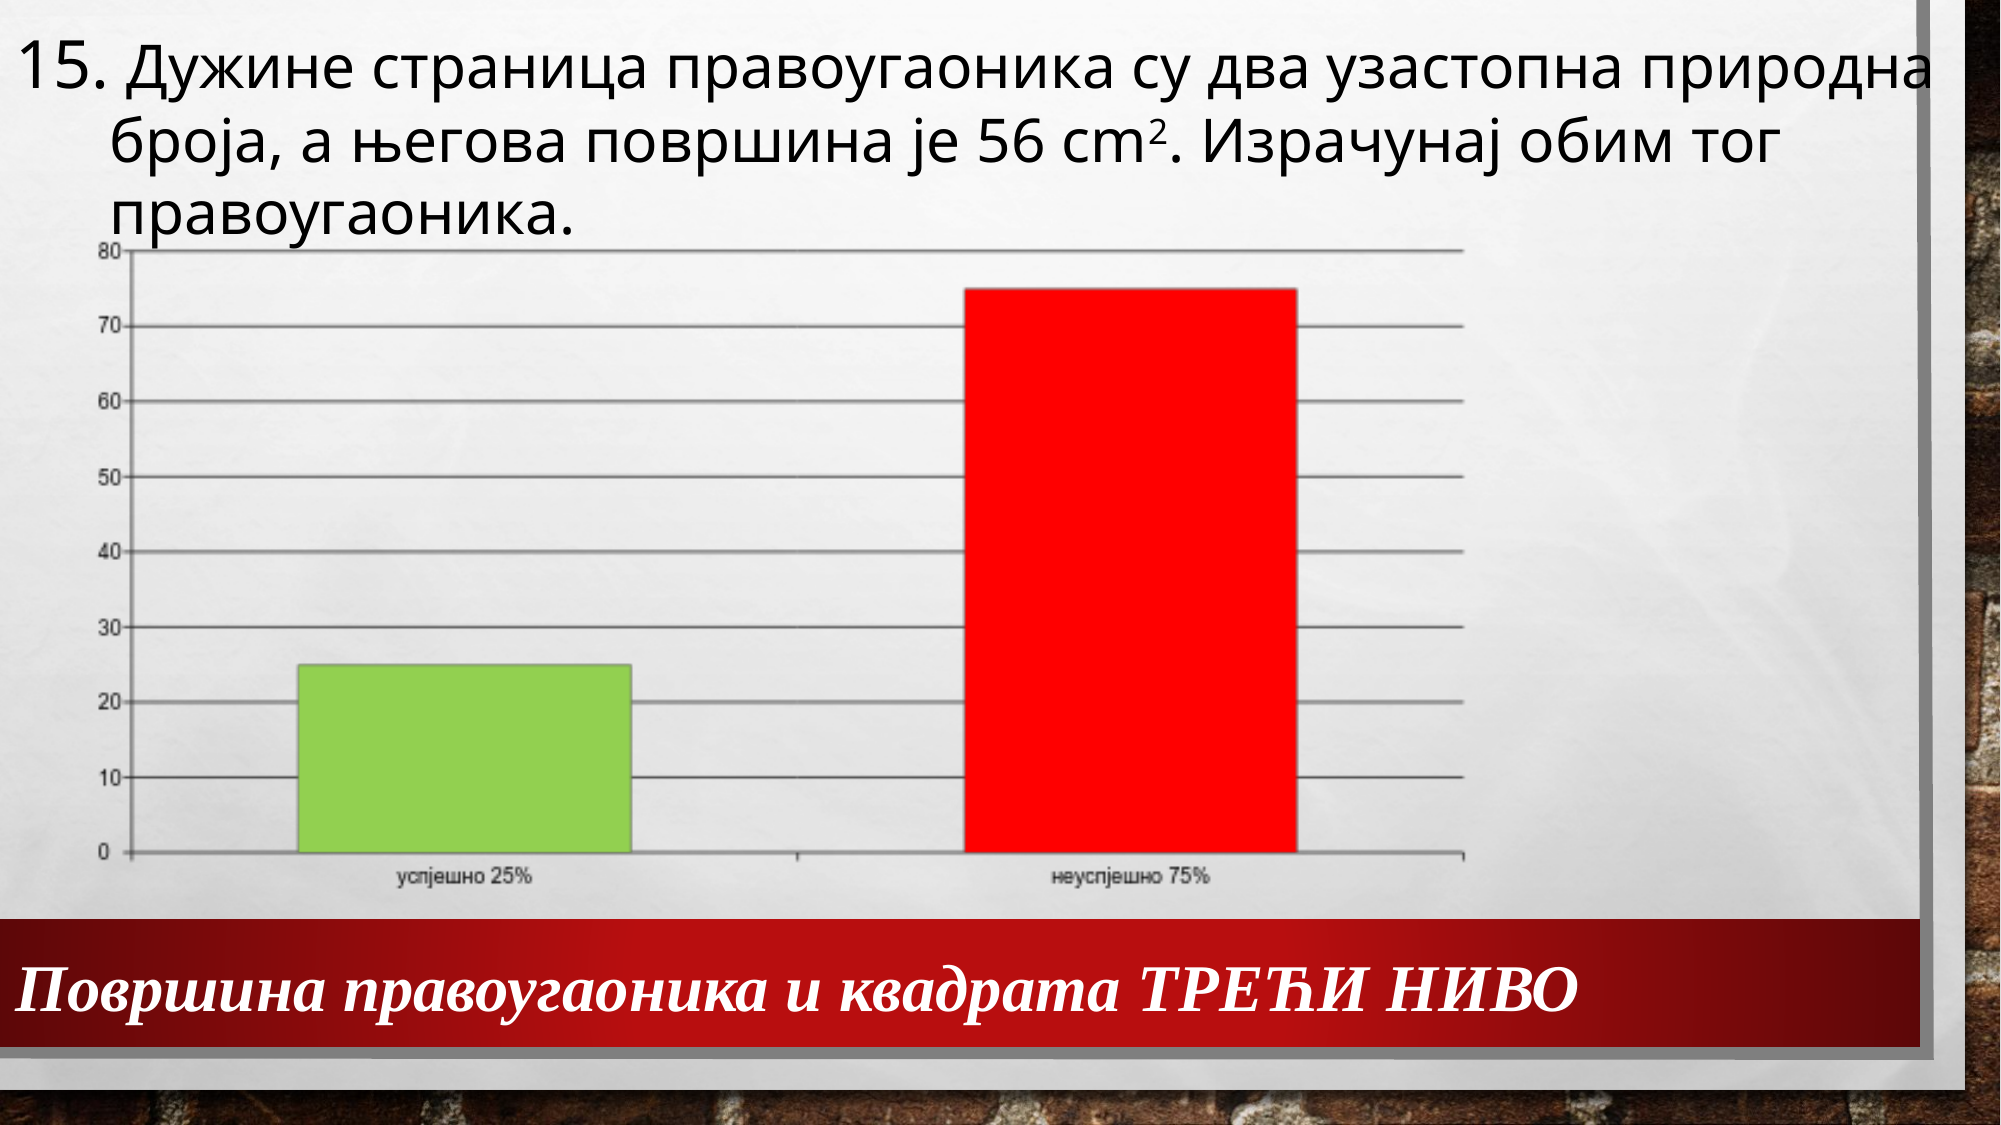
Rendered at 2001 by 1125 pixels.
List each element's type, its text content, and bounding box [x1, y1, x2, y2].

title 15. Дужине страница правоугаоника су два узастопна природна броја, а његова површина је 56 cm2. Израчунај обим тог правоугаоника. [0, 0, 2000, 270]
text_box Површина правоугаоника и квадрата ТРЕЋИ НИВО [0, 937, 1863, 1034]
picture [0, 0, 2001, 1125]
picture [0, 231, 1921, 1048]
